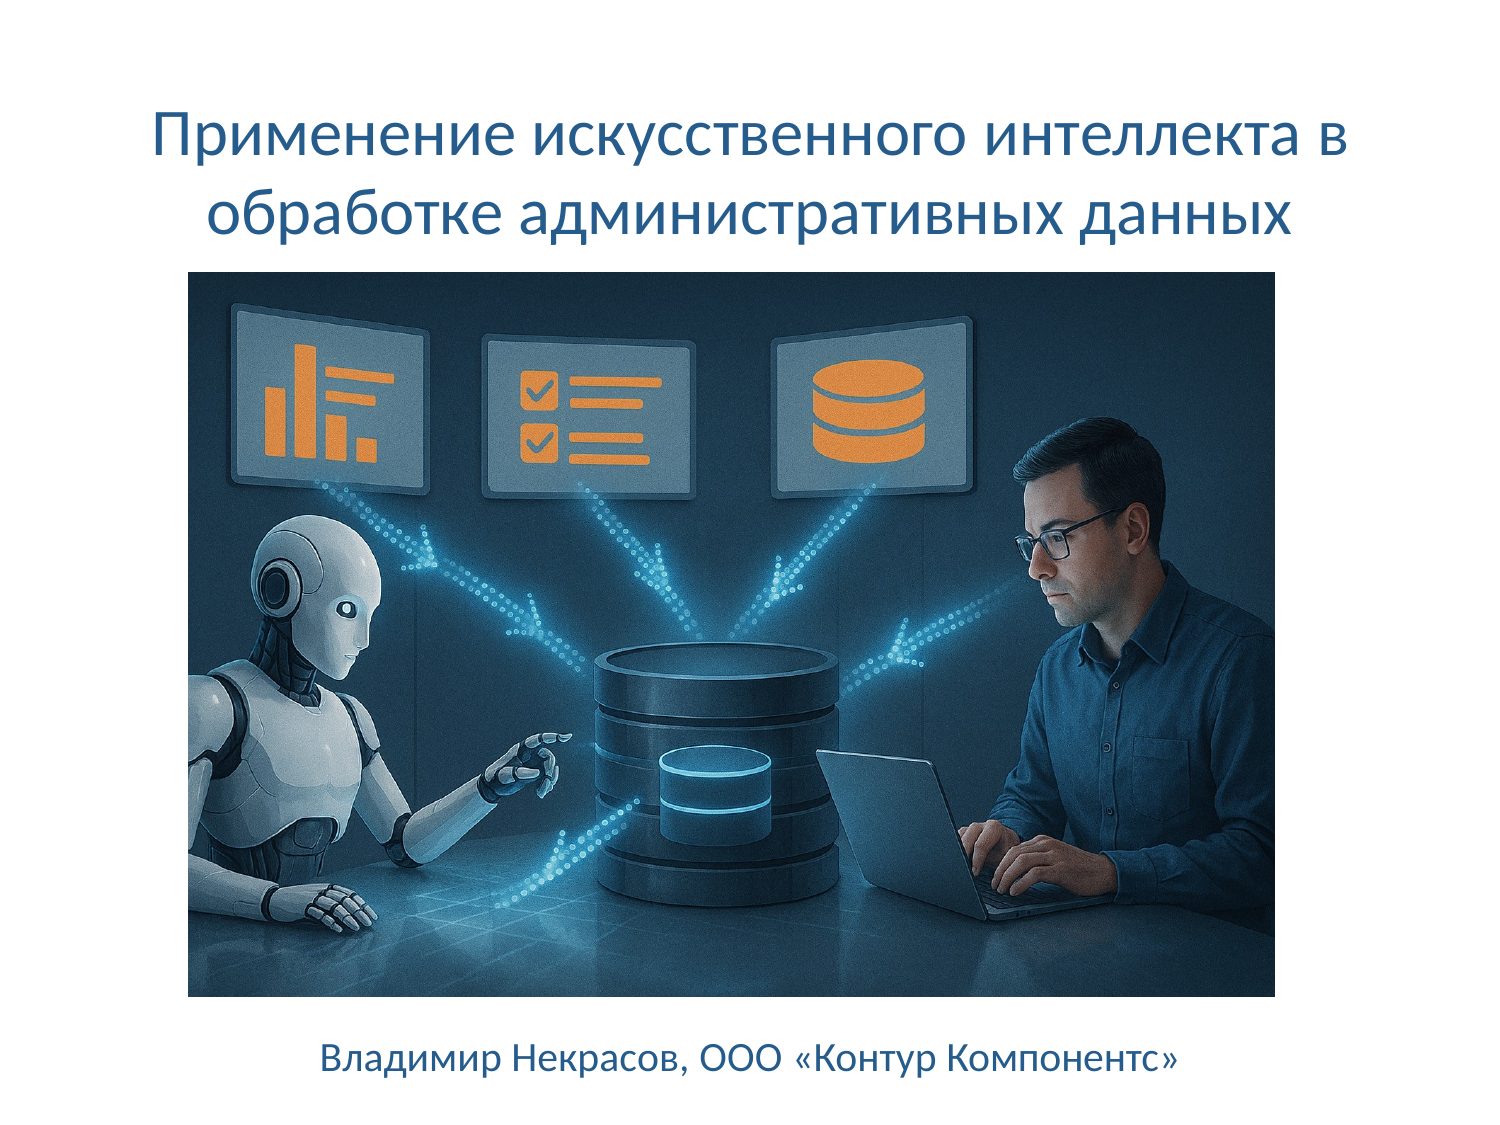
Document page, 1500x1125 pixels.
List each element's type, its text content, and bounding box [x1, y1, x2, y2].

picture [188, 271, 1276, 997]
title Применение искусственного интеллекта в обработке административных данных [149, 84, 1351, 278]
text_box Владимир Некрасов, ООО «Контур Компонентс» [317, 1027, 1183, 1080]
